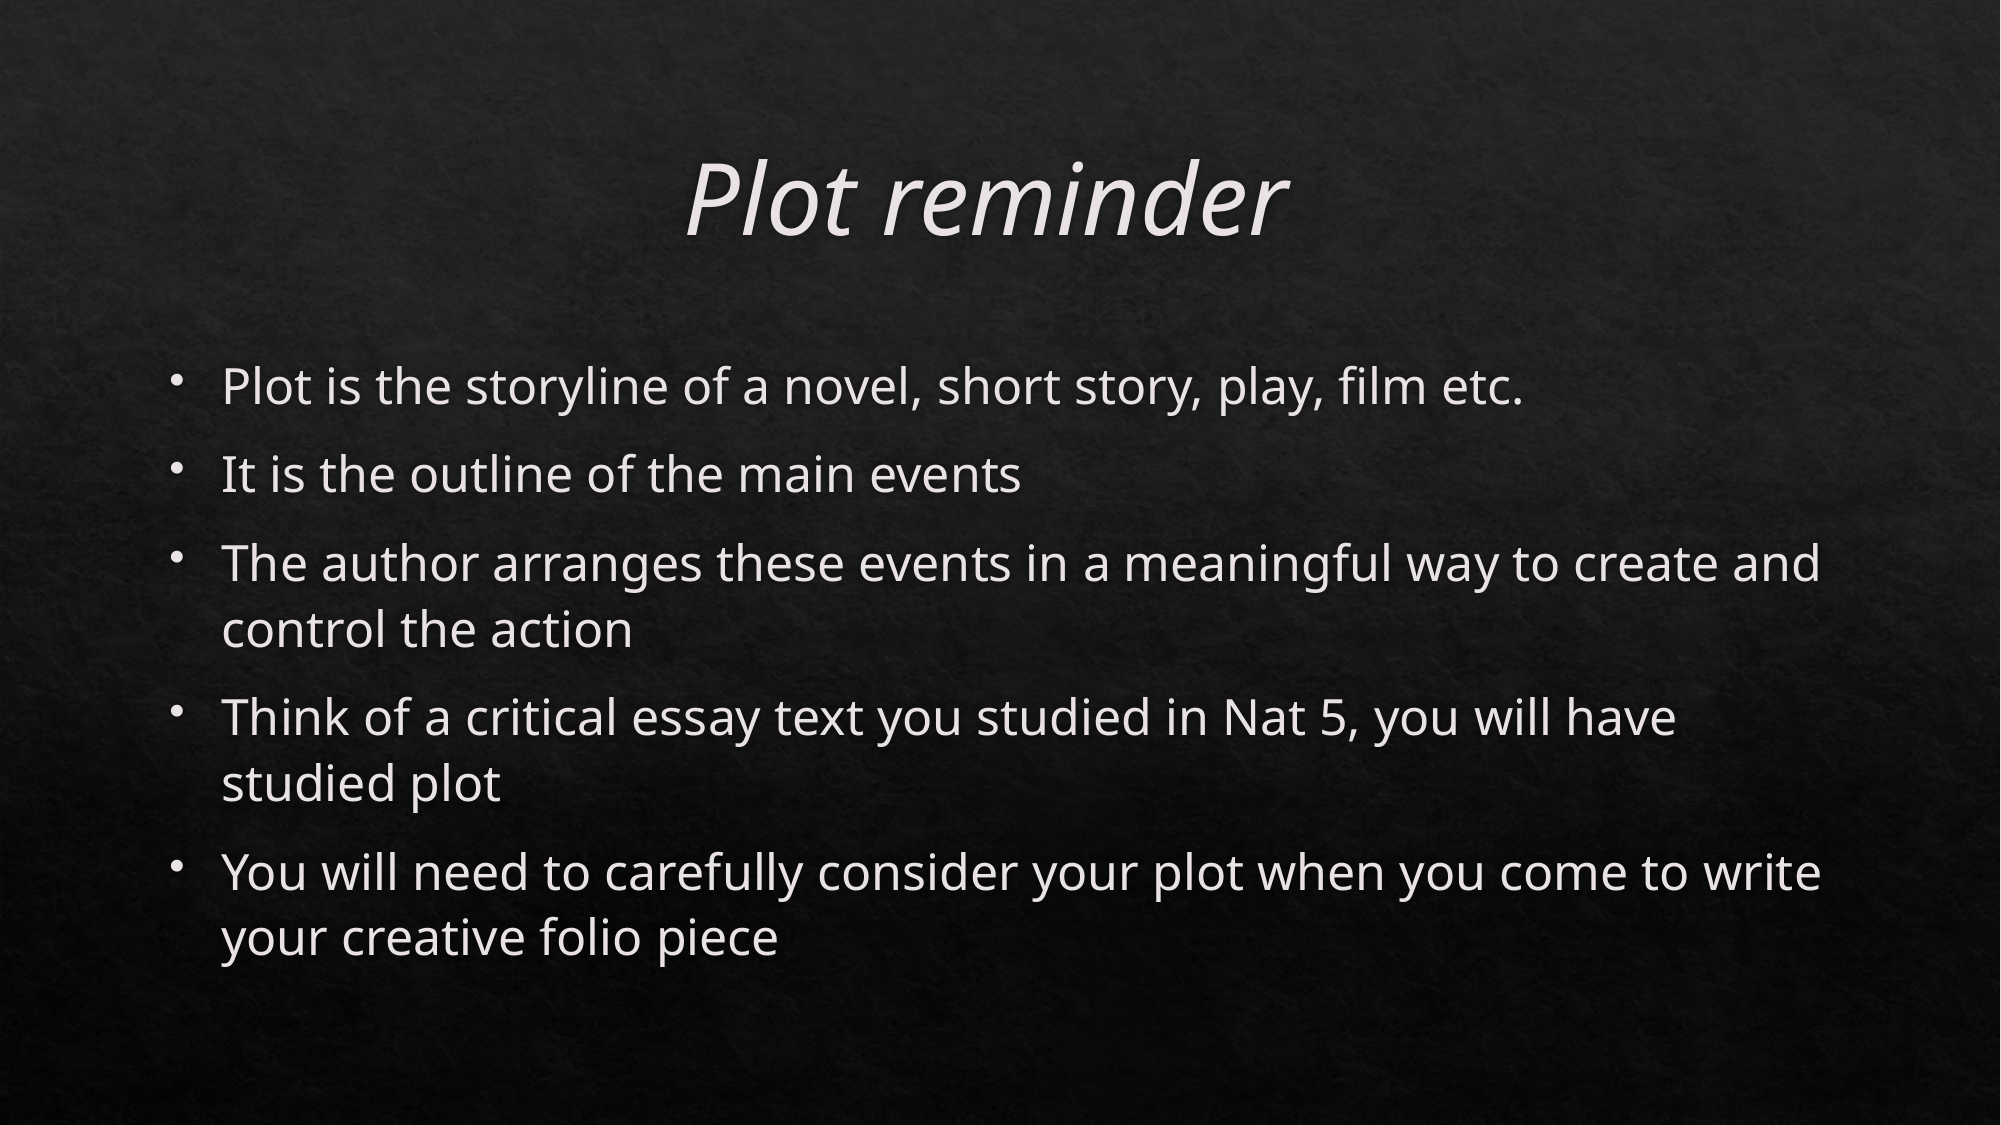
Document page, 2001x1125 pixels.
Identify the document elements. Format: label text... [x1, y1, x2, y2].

list Plot is the storyline of a novel, short story, play, film etc. It is the outline of the main events The author arranges these events in a meaningful way to create and control the action Think of a critical essay text you studied in Nat 5, you will have studied plot You will need to carefully consider your plot when you come to write your creative folio piece [149, 340, 1849, 950]
title Plot reminder [149, 99, 1849, 307]
